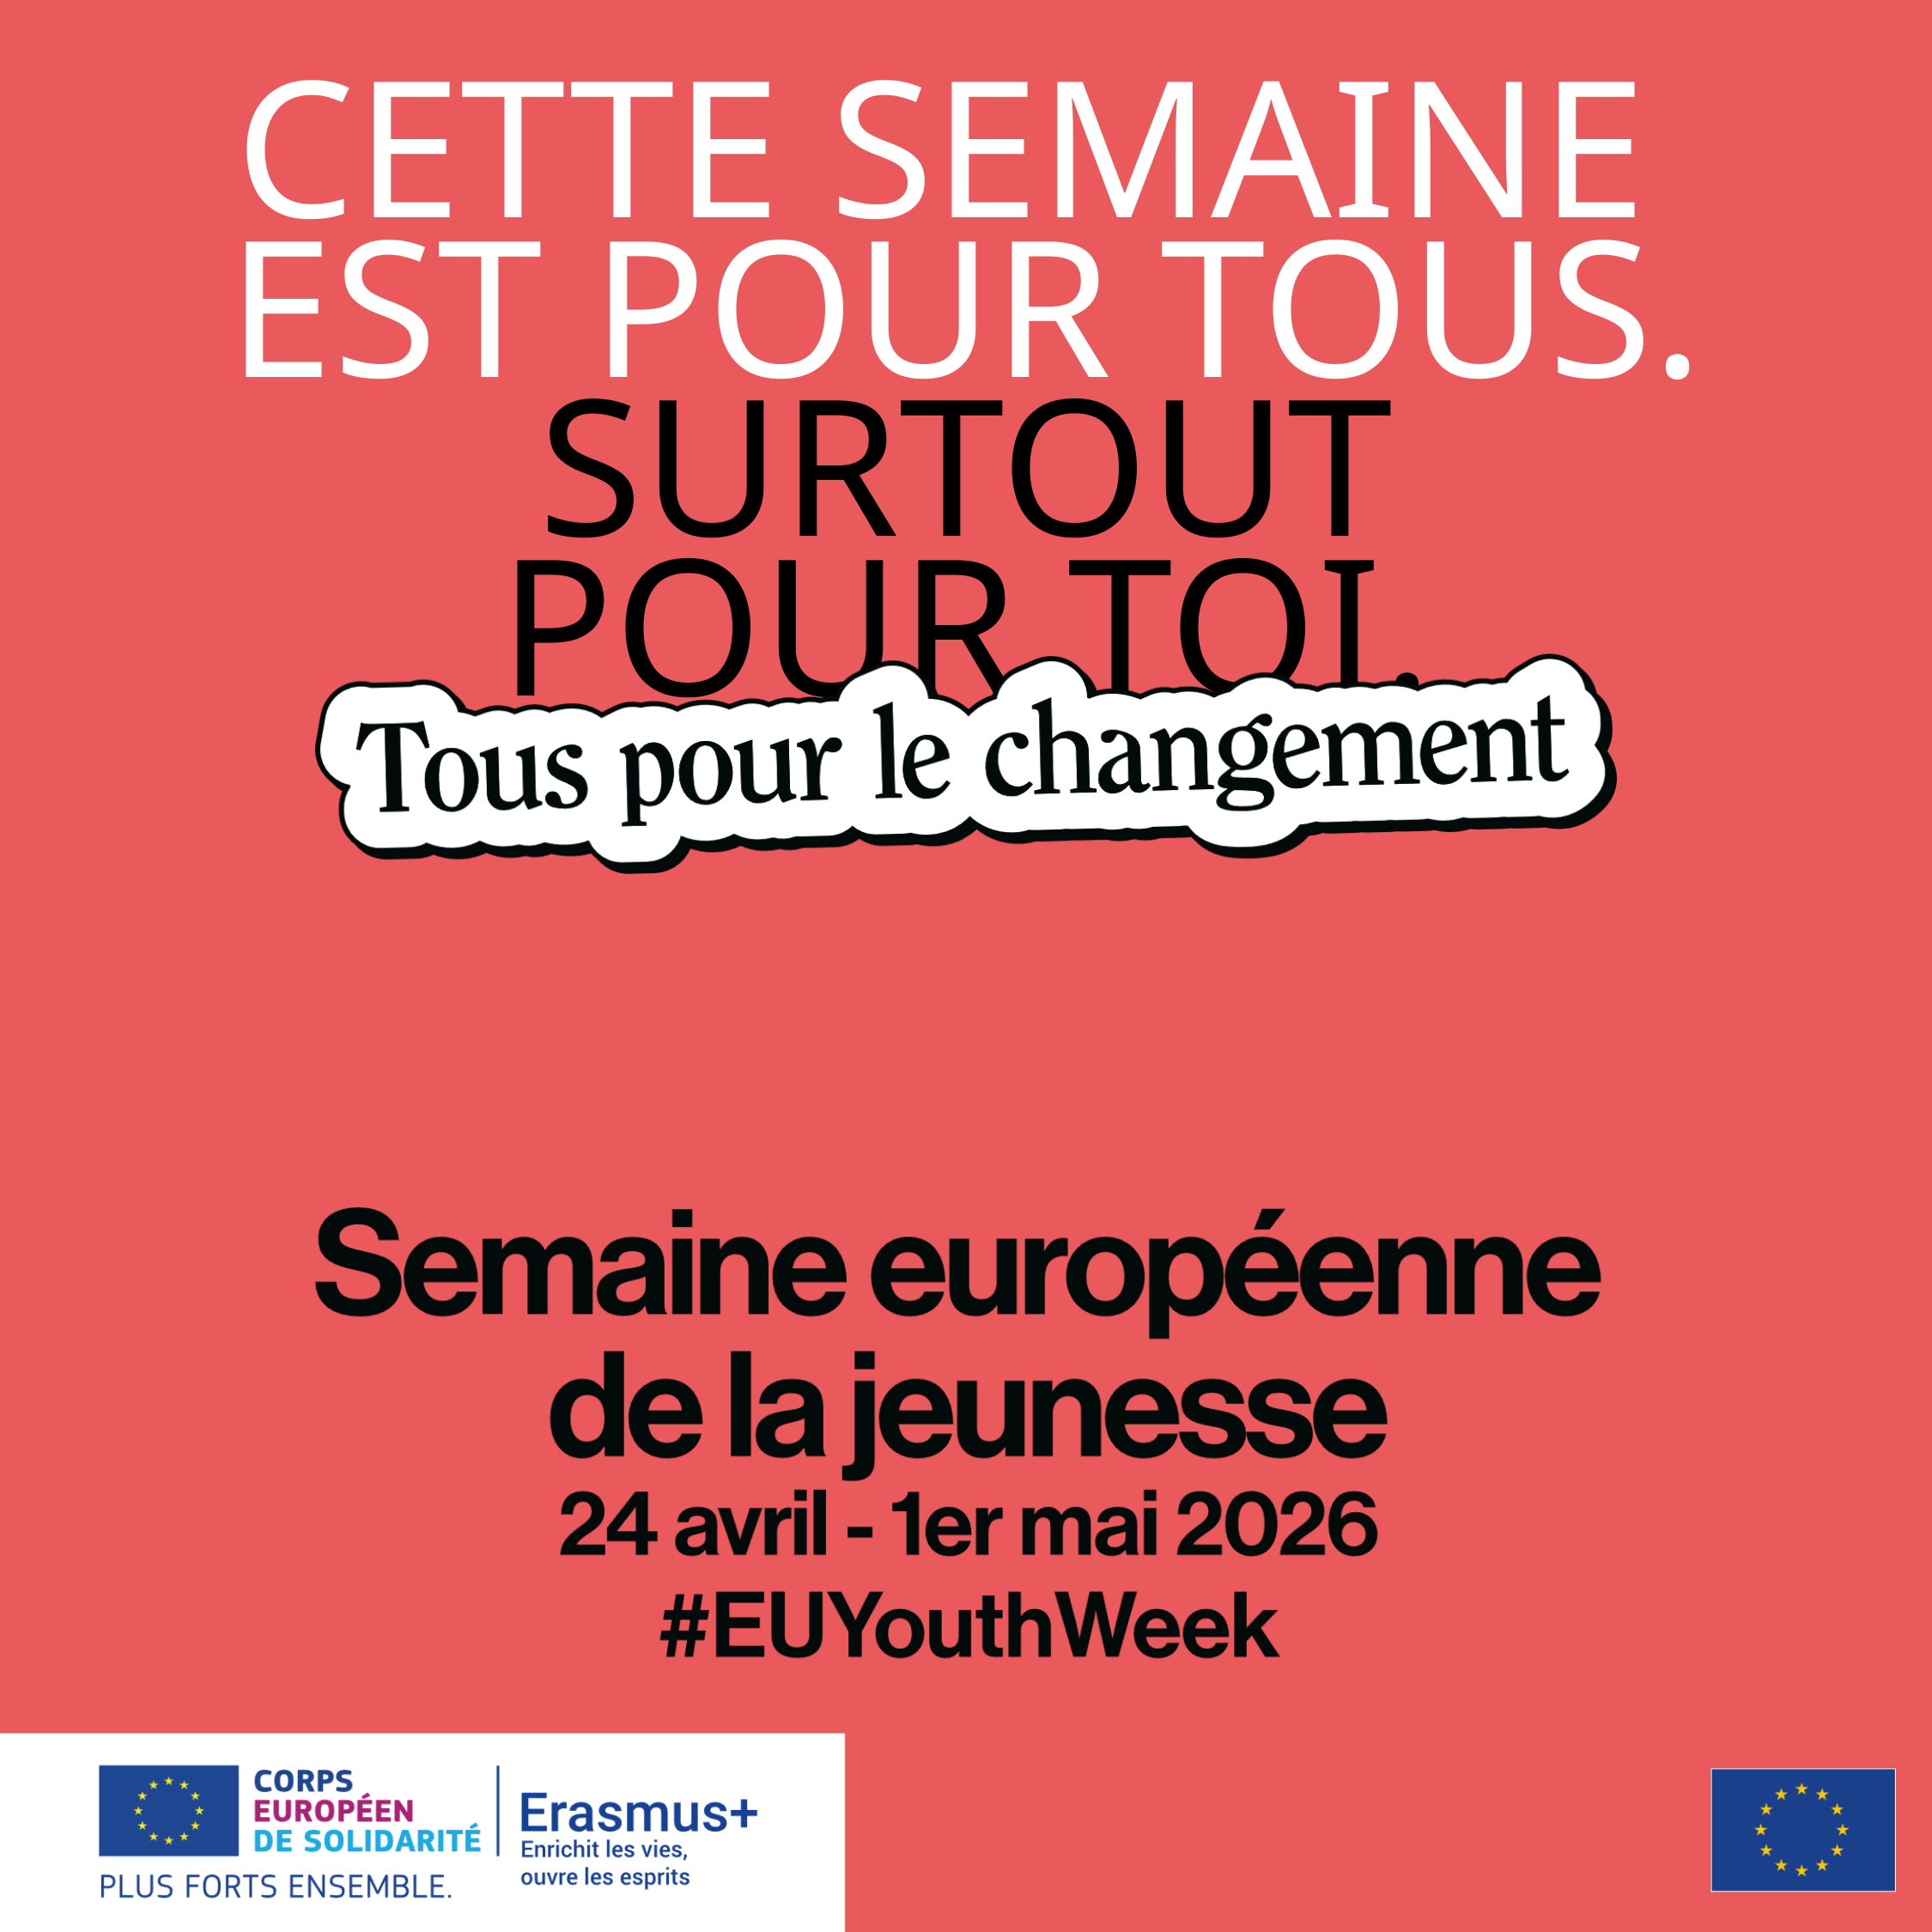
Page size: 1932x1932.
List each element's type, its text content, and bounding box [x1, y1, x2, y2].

text_box CETTE SEMAINE EST POUR tous. SURTOUT POUR TOI. [223, 86, 1708, 732]
picture [0, 1207, 1896, 1932]
picture [315, 653, 1617, 874]
